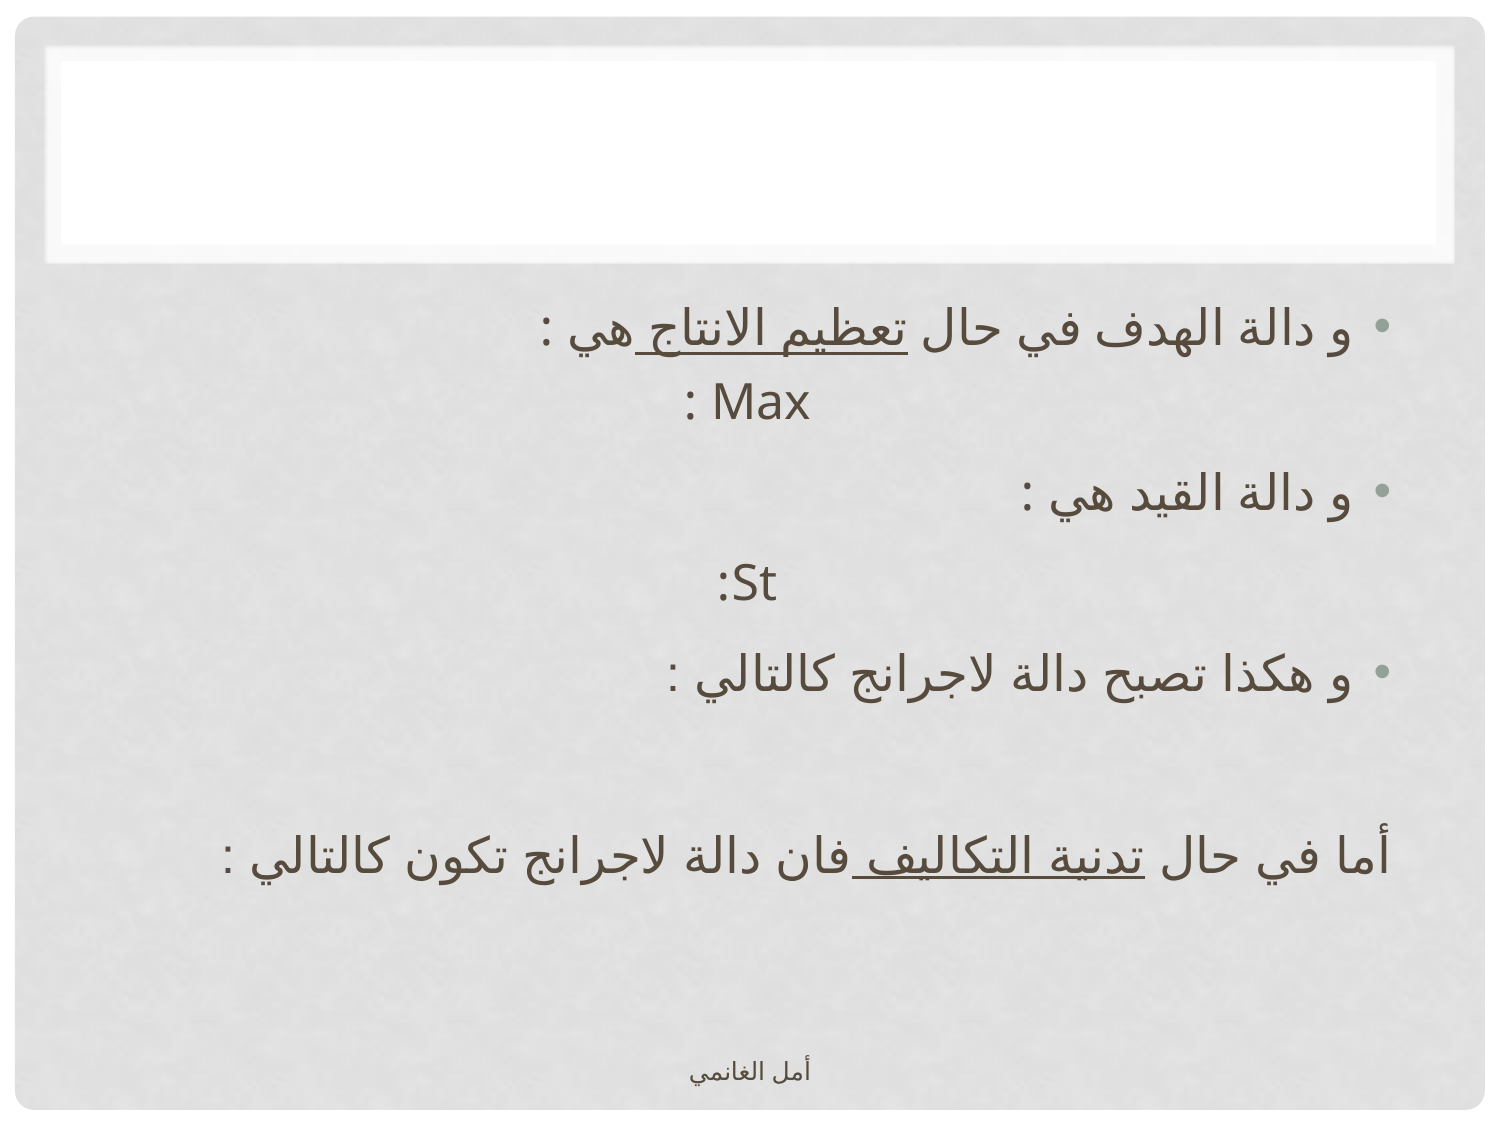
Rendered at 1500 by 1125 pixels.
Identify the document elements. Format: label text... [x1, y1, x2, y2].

footer أمل الغانمي [512, 1042, 988, 1103]
